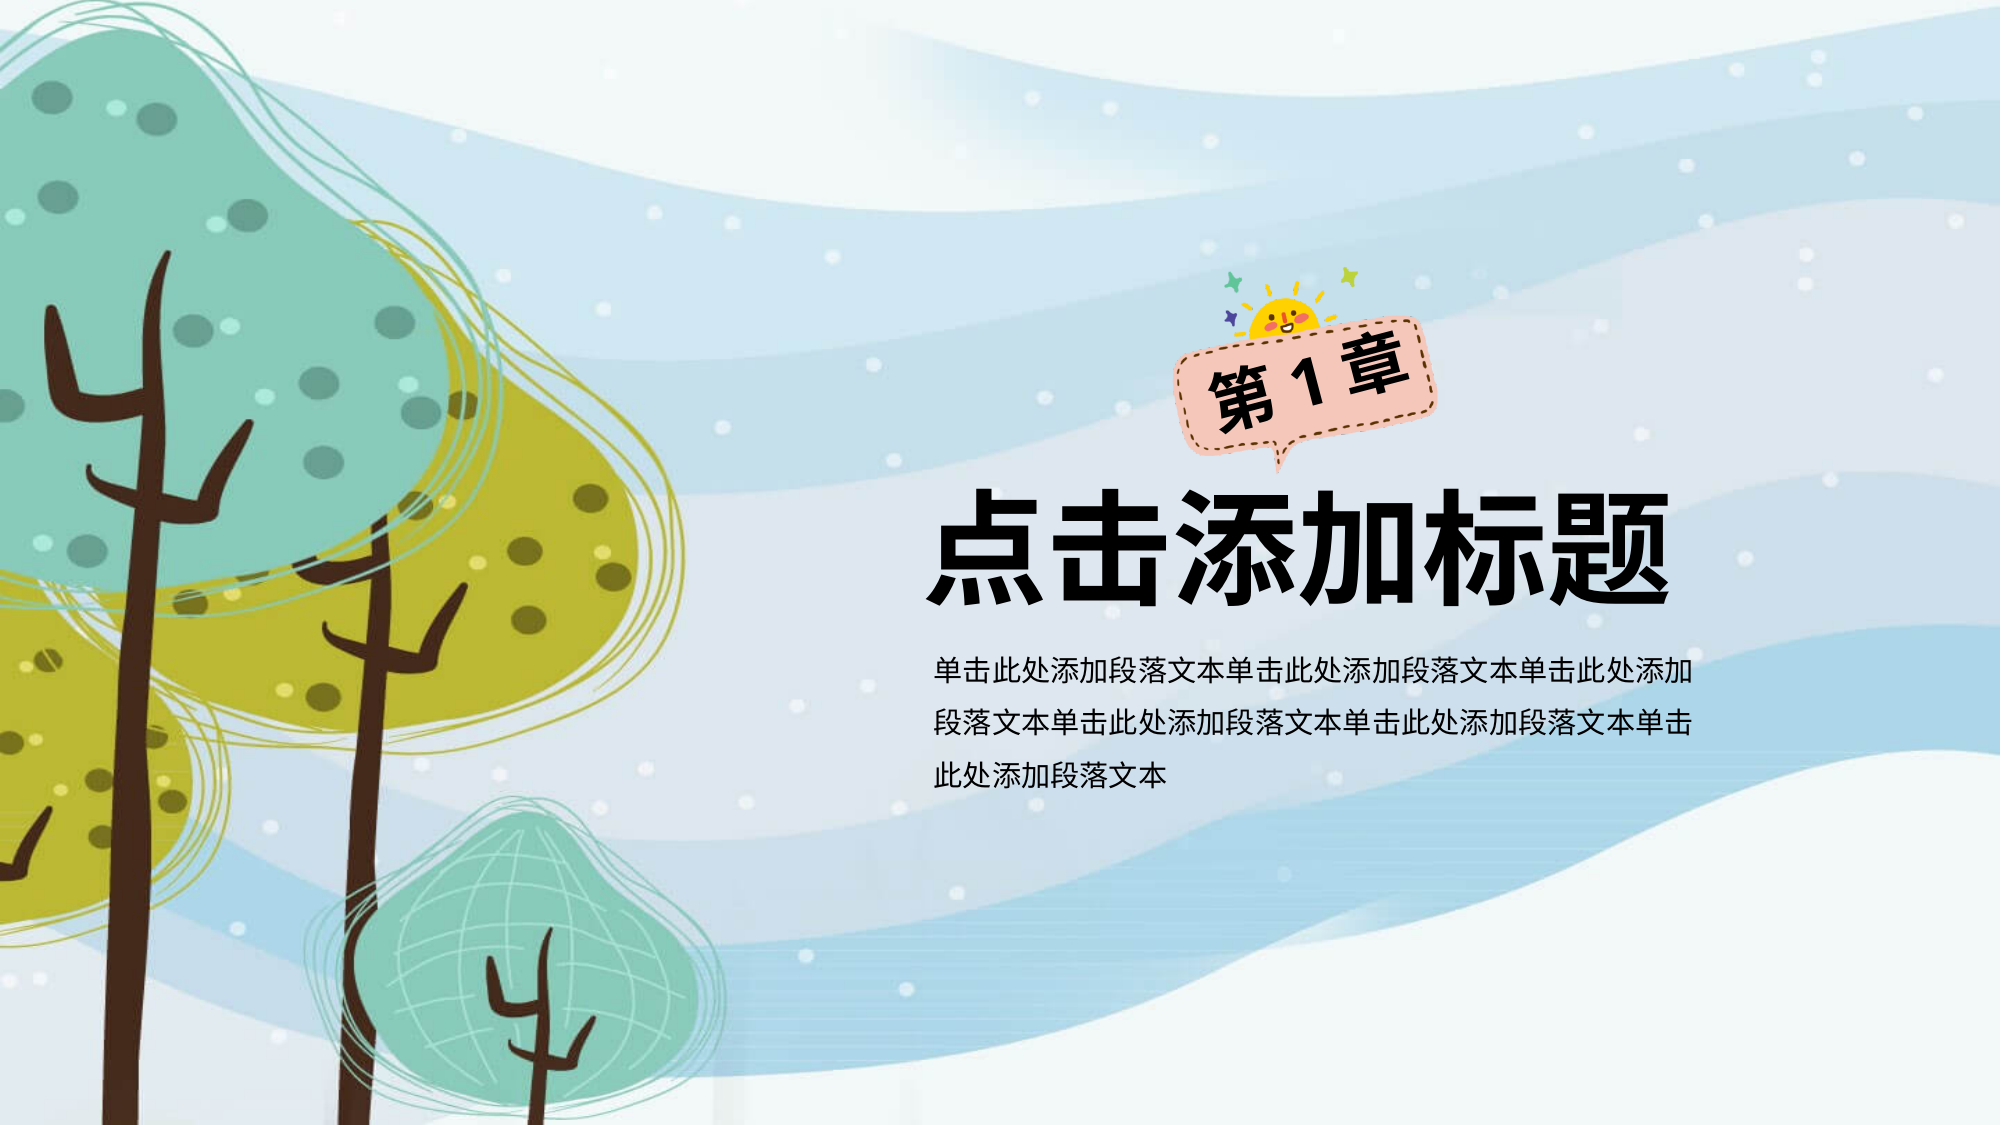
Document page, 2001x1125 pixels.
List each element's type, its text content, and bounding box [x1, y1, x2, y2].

text_box 单击此处添加段落文本单击此处添加段落文本单击此处添加段落文本单击此处添加段落文本单击此处添加段落文本单击此处添加段落文本 [918, 627, 1717, 800]
picture [0, 0, 2000, 1125]
text_box 点击添加标题 [907, 463, 1709, 629]
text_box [1134, 228, 1482, 547]
